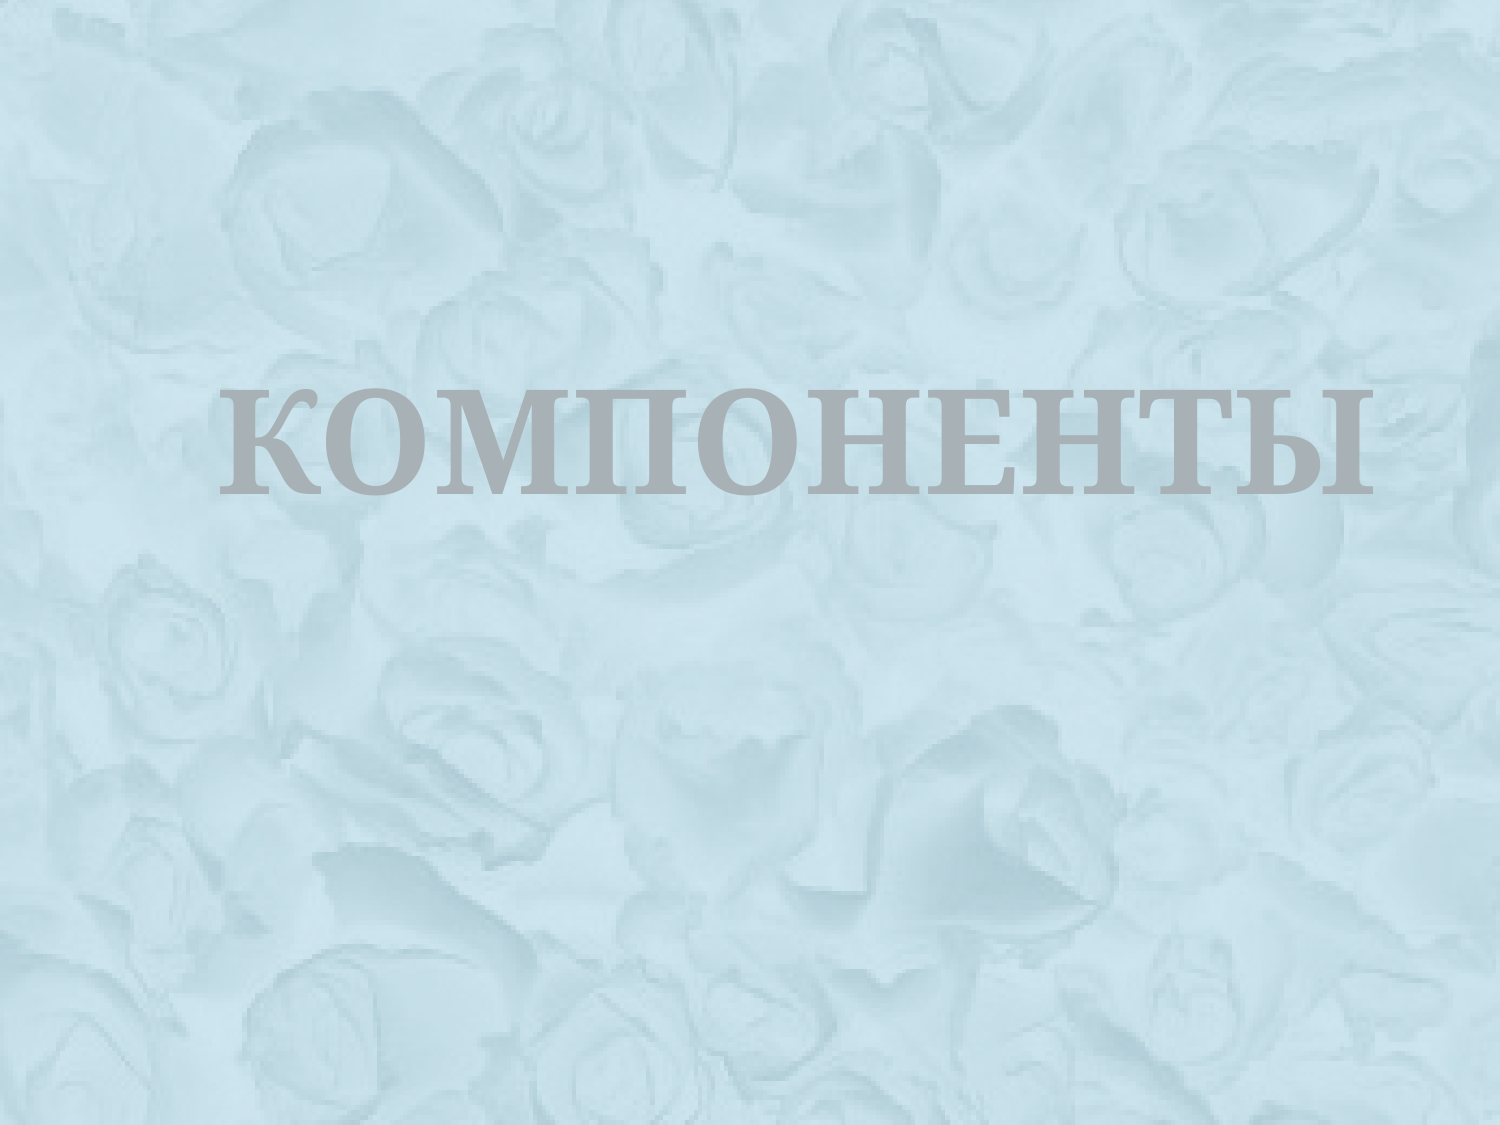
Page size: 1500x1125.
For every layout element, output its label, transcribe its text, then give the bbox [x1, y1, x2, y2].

title КОМПОНЕНТЫ [147, 290, 1448, 582]
